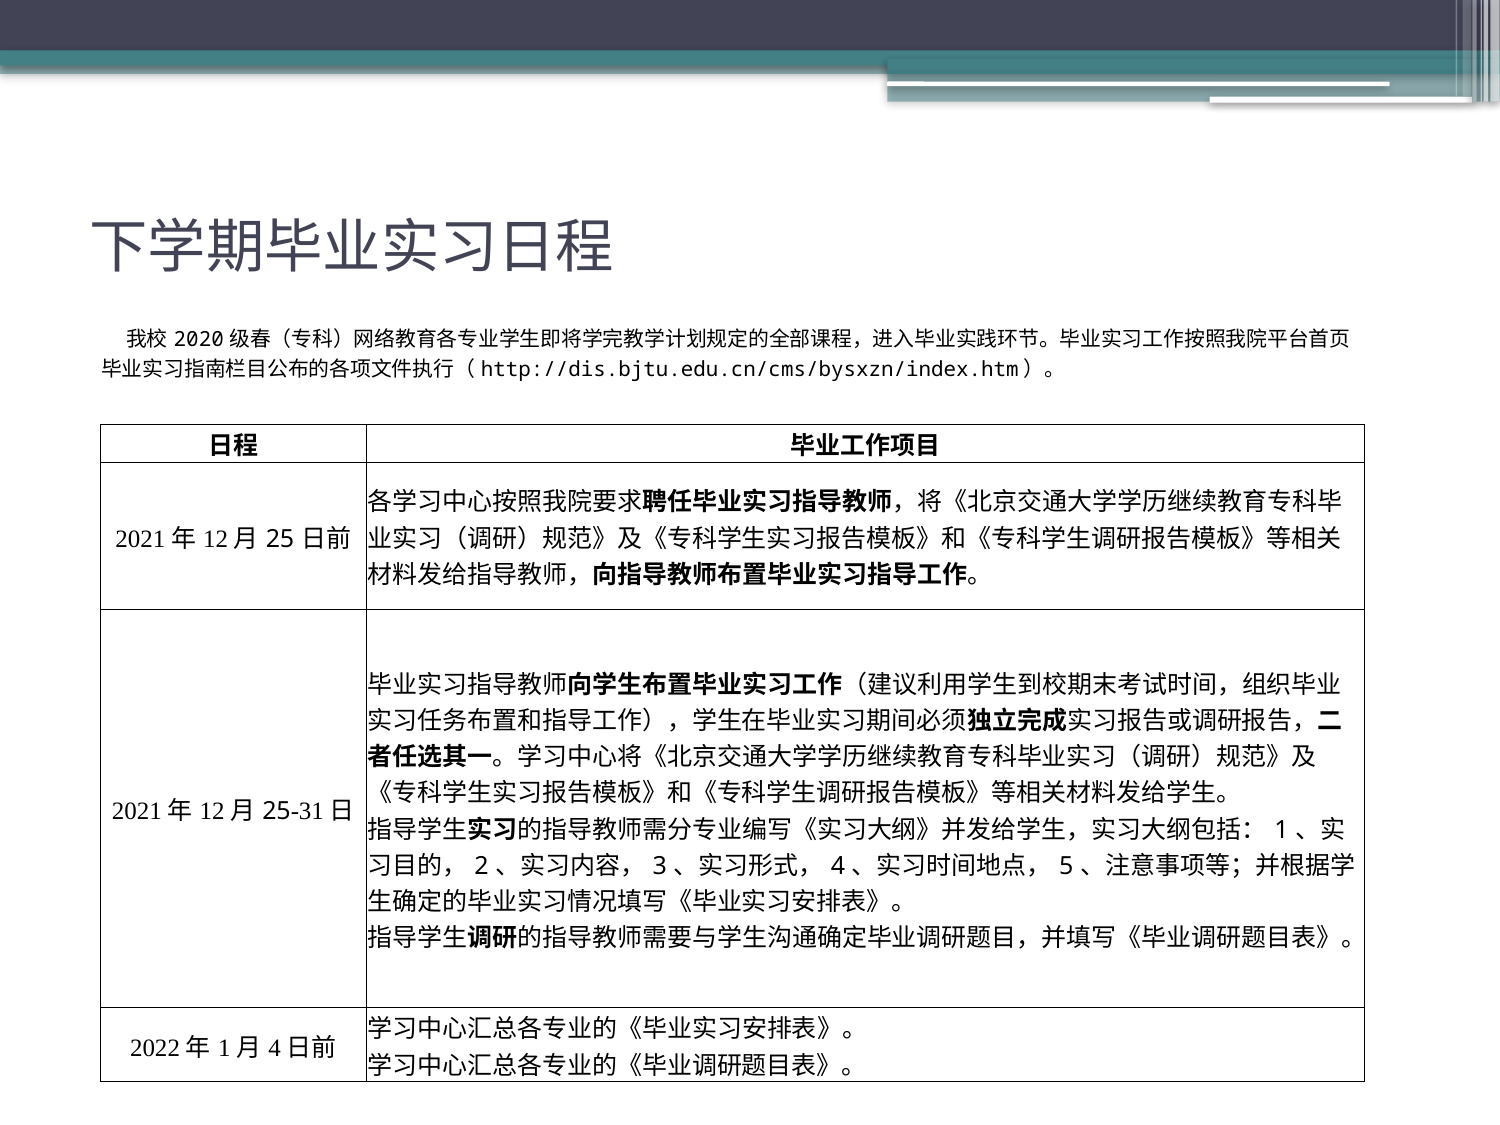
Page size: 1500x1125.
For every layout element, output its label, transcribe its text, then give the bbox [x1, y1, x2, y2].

table_cell 毕业实习指导教师向学生布置毕业实习工作（建议利用学生到校期末考试时间，组织毕业实习任务布置和指导工作），学生在毕业实习期间必须独立完成实习报告或调研报告，二者任选其一。学习中心将《北京交通大学学历继续教育专科毕业实习（调研）规范》及《专科学生实习报告模板》和《专科学生调研报告模板》等相关材料发给学生。 指导学生实习的指导教师需分专业编写《实习大纲》并发给学生，实习大纲包括：1、实习目的，2、实习内容，3、实习形式，4、实习时间地点，5、注意事项等；并根据学生确定的毕业实习情况填写《毕业实习安排表》。 指导学生调研的指导教师需要与学生沟通确定毕业调研题目，并填写《毕业调研题目表》。 [367, 610, 1364, 1007]
table_header 我校2020级春（专科）网络教育各专业学生即将学完教学计划规定的全部课程，进入毕业实践环节。毕业实习工作按照我院平台首页毕业实习指南栏目公布的各项文件执行（http://dis.bjtu.edu.cn/cms/bysxzn/index.htm）。 [100, 279, 1364, 424]
table_cell 各学习中心按照我院要求聘任毕业实习指导教师，将《北京交通大学学历继续教育专科毕业实习（调研）规范》及《专科学生实习报告模板》和《专科学生调研报告模板》等相关材料发给指导教师，向指导教师布置毕业实习指导工作。 [367, 463, 1364, 609]
title 下学期毕业实习日程 [75, 125, 1425, 363]
table_cell 2021年12月25-31日 [101, 610, 366, 1007]
table_cell 学习中心汇总各专业的《毕业实习安排表》。 学习中心汇总各专业的《毕业调研题目表》。 [367, 1008, 1364, 1081]
table_cell 日程 [101, 425, 366, 462]
table_cell 毕业工作项目 [367, 425, 1364, 462]
table_cell 2021年12月25日前 [101, 463, 366, 609]
table_cell 2022年1月4日前 [101, 1008, 366, 1081]
